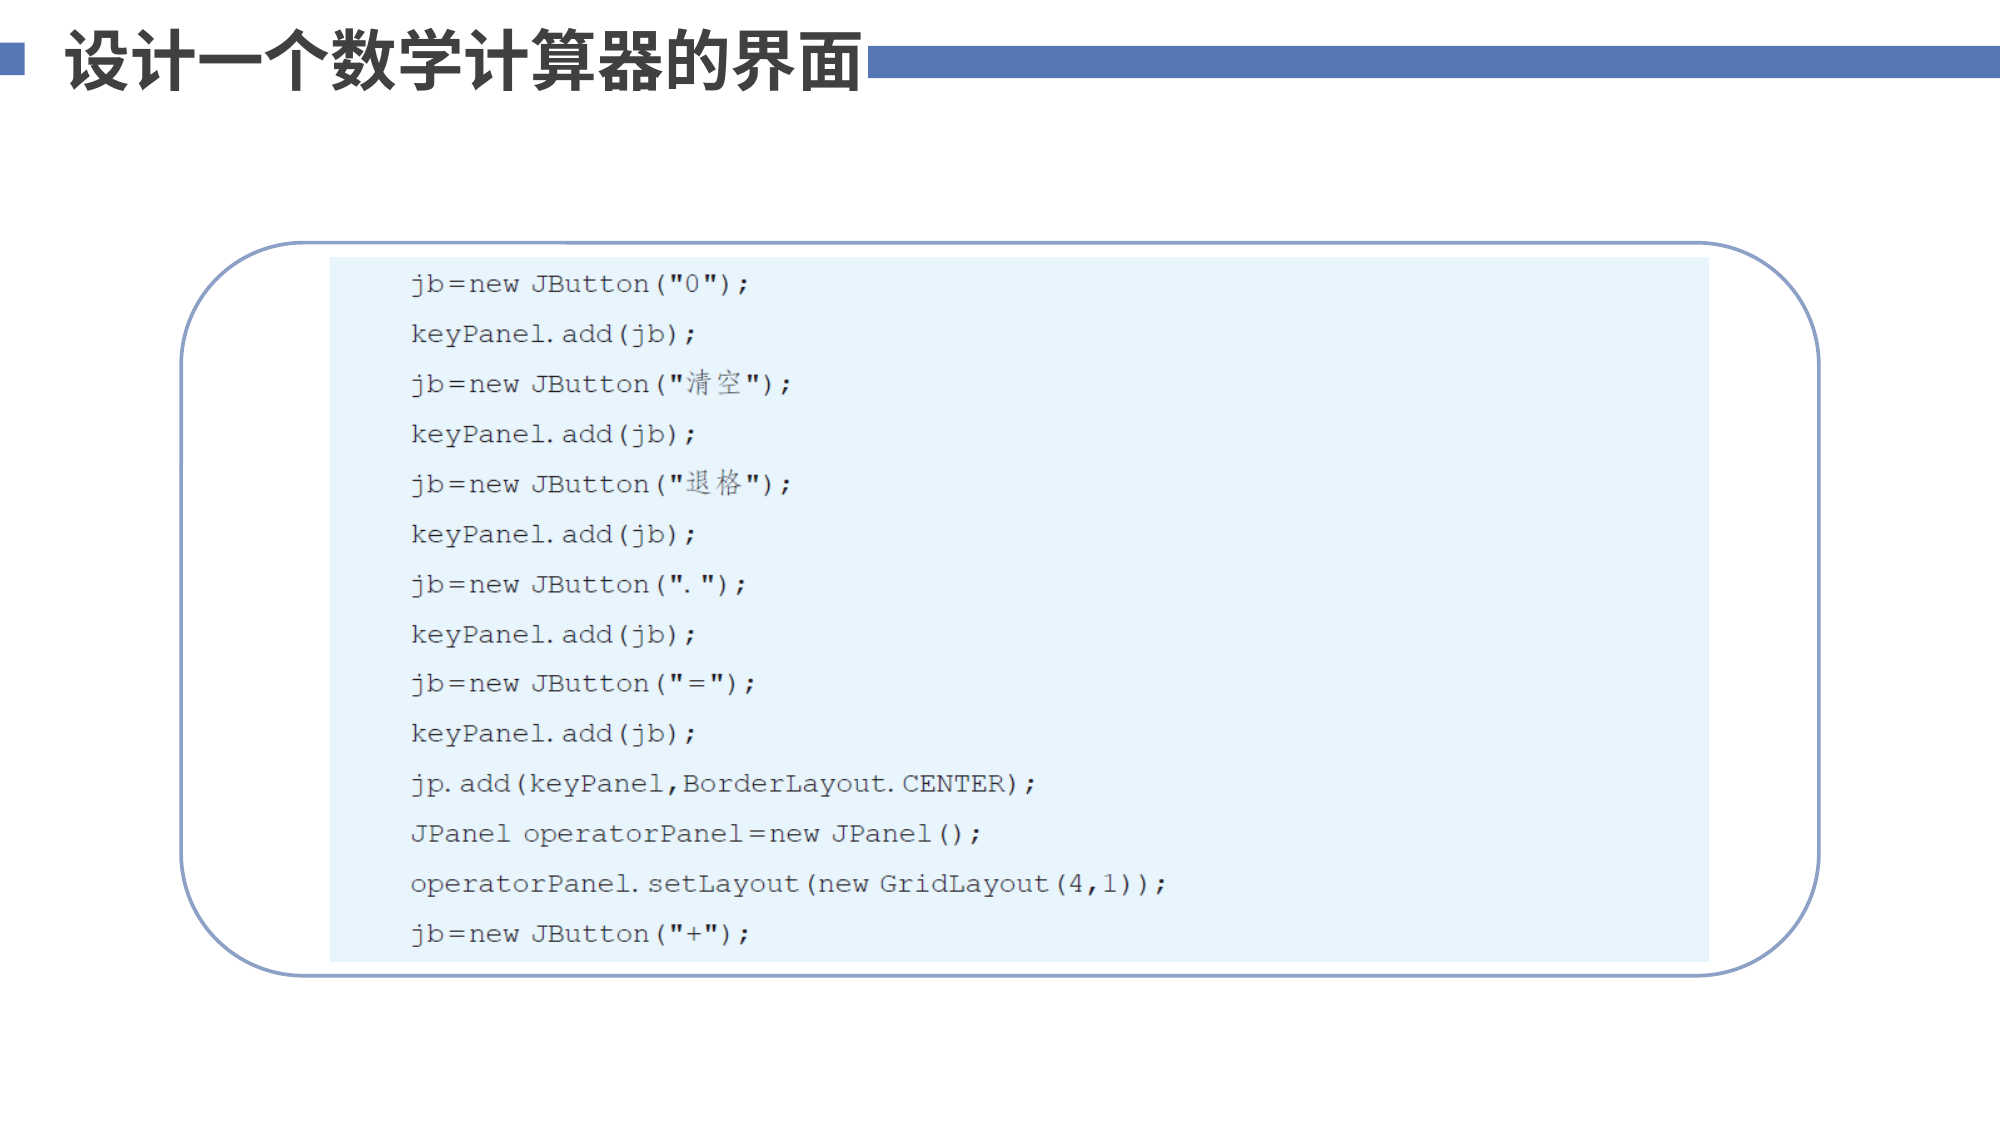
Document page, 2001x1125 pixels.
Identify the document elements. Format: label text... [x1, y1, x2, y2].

text_box [0, 41, 26, 76]
text_box [180, 241, 1820, 977]
text_box 设计一个数学计算器的界面 [63, 18, 865, 99]
text_box [867, 45, 2000, 79]
picture [325, 257, 1709, 962]
